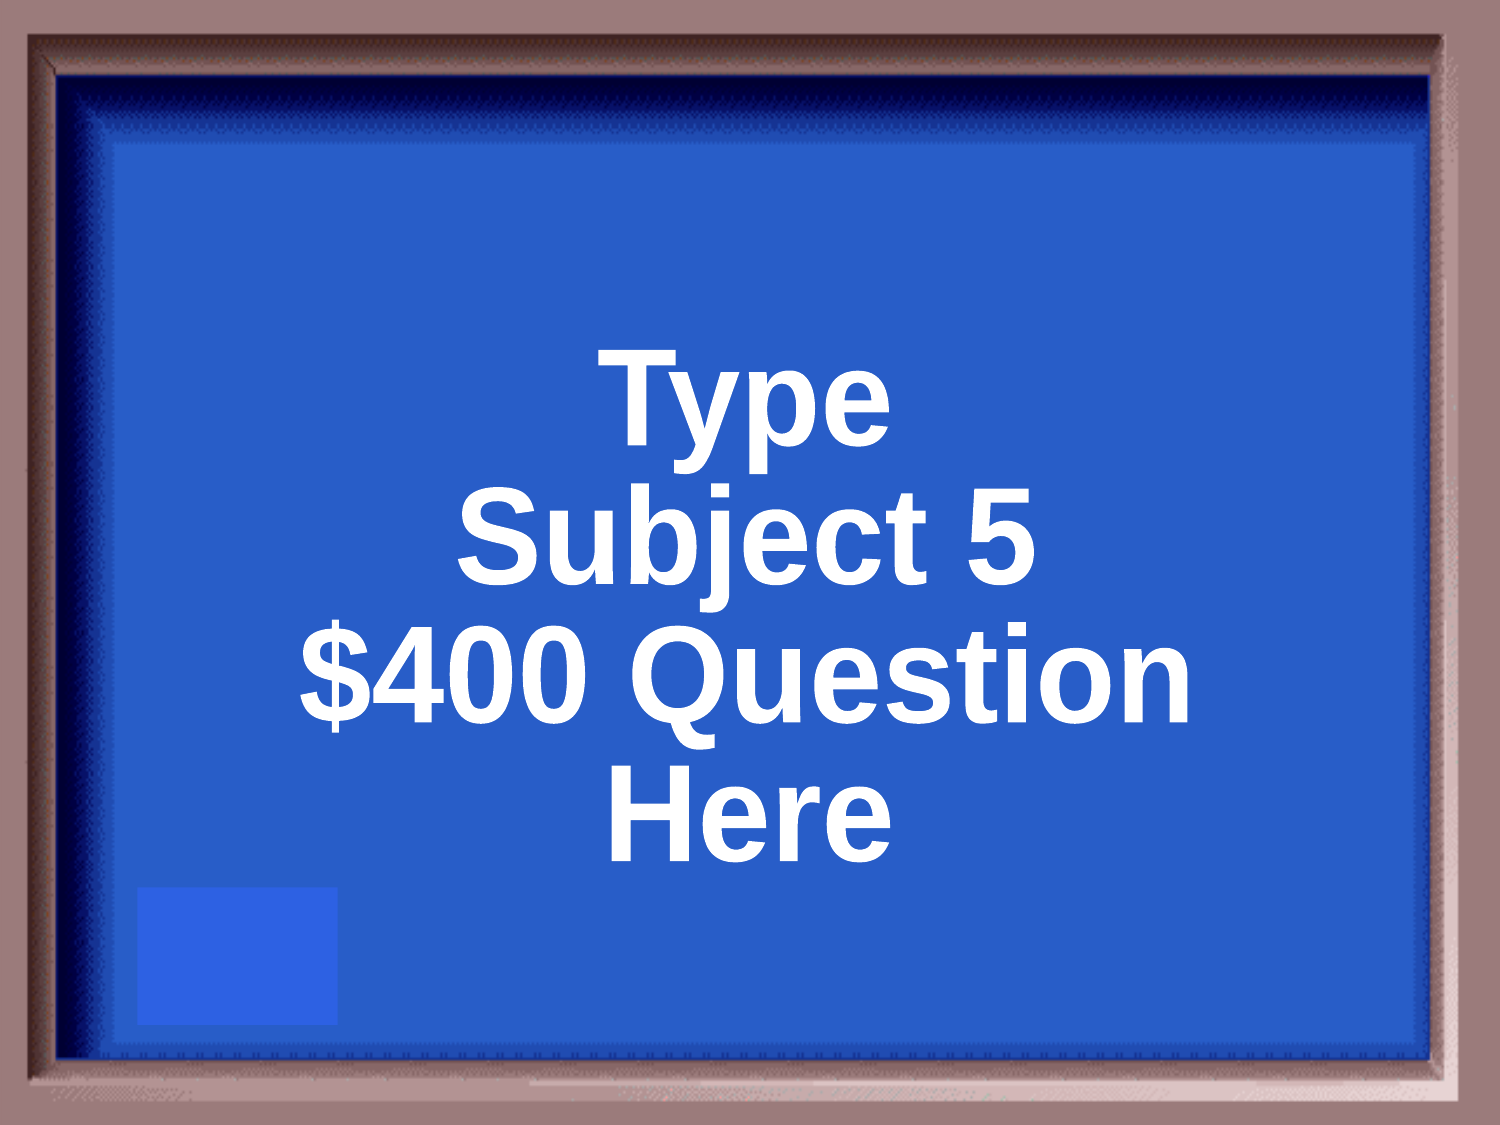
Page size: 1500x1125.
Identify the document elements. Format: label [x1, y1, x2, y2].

text_box [137, 887, 338, 1025]
picture [0, 0, 1500, 1125]
